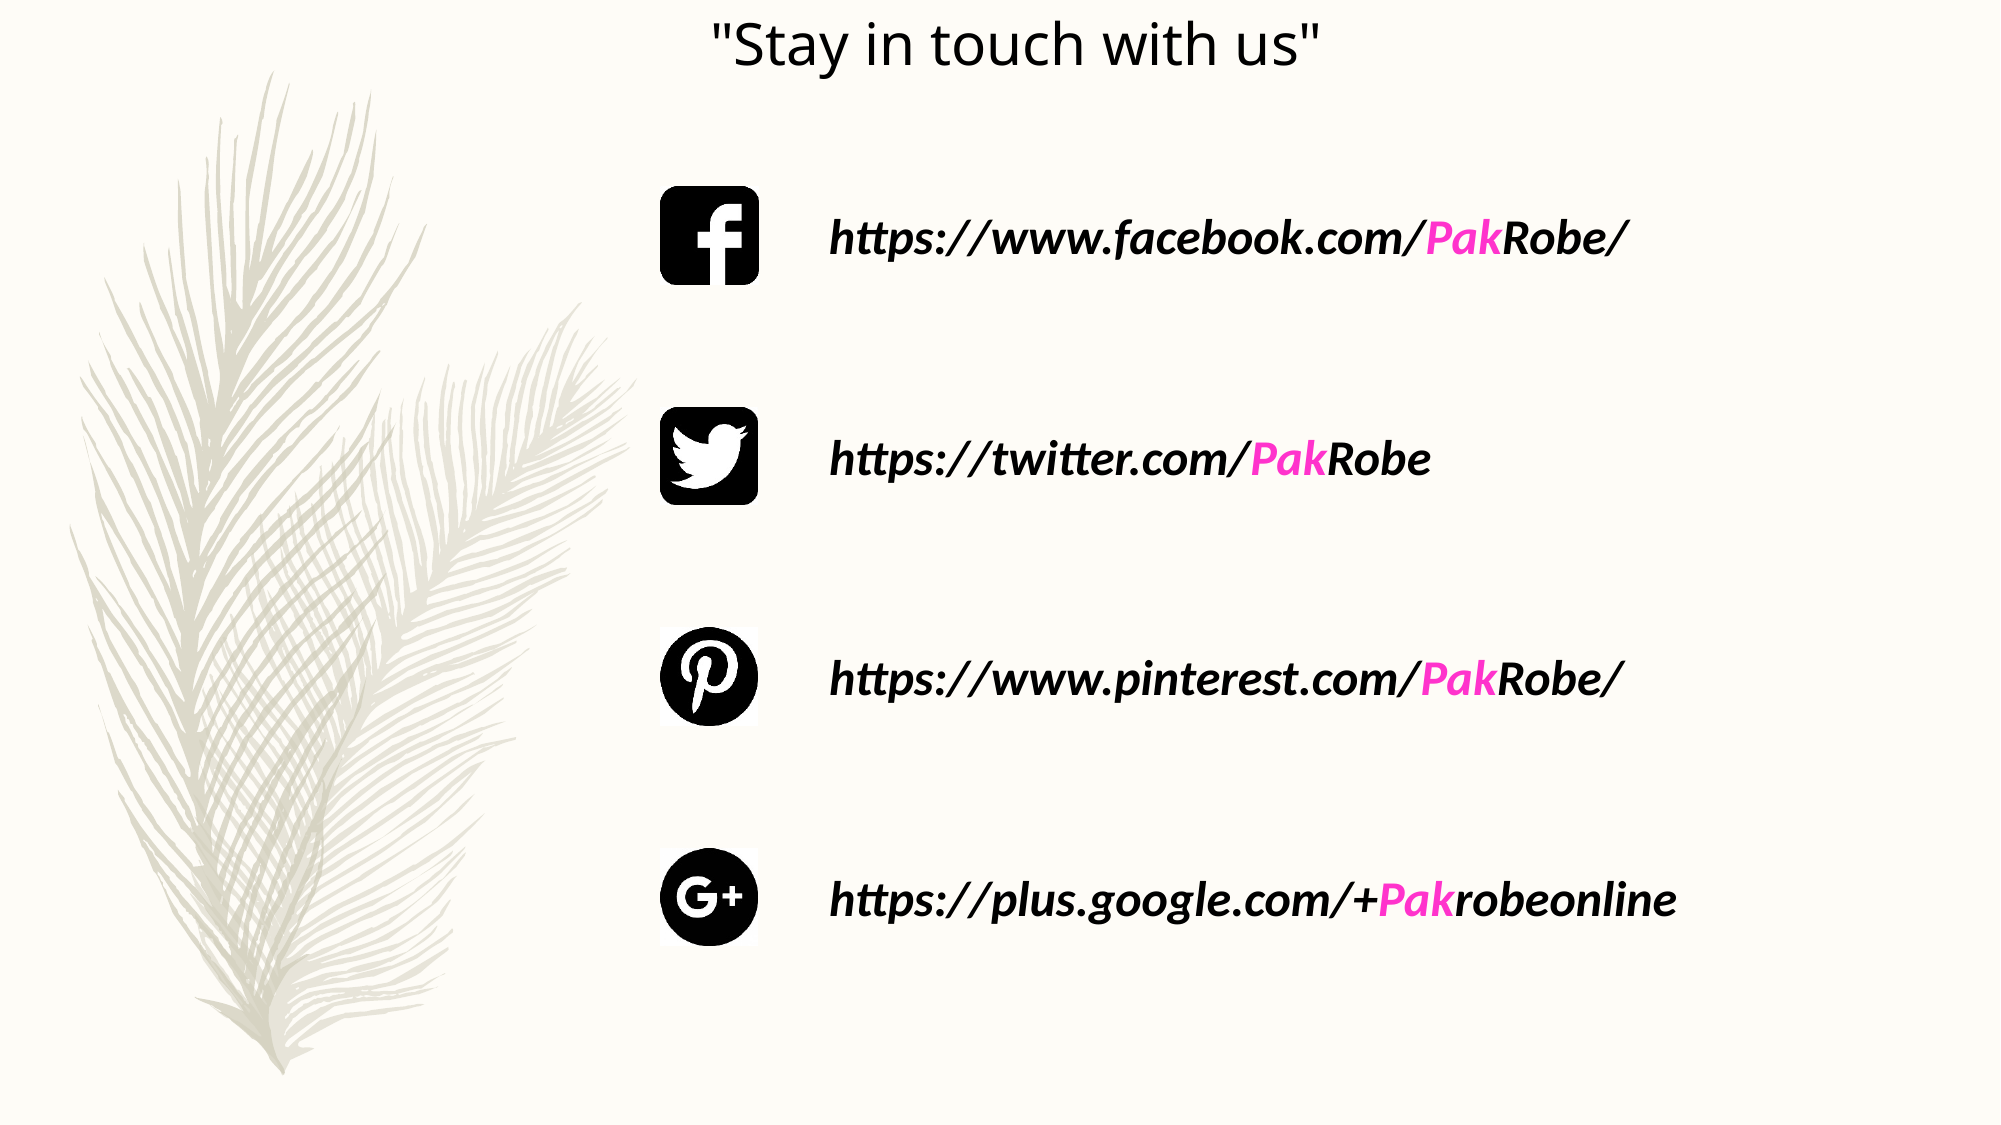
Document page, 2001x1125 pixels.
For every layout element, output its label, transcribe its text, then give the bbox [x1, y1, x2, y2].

text_box https://www.pinterest.com/PakRobe/ [814, 638, 1639, 713]
picture [660, 847, 759, 946]
picture [659, 406, 759, 506]
text_box https://www.facebook.com/PakRobe/ [814, 197, 1644, 273]
text_box "Stay in touch with us" [695, 0, 1338, 85]
text_box https://plus.google.com/+Pakrobeonline [814, 859, 1693, 934]
picture [659, 627, 759, 726]
text_box https://twitter.com/PakRobe [814, 418, 1447, 493]
picture [659, 186, 759, 285]
